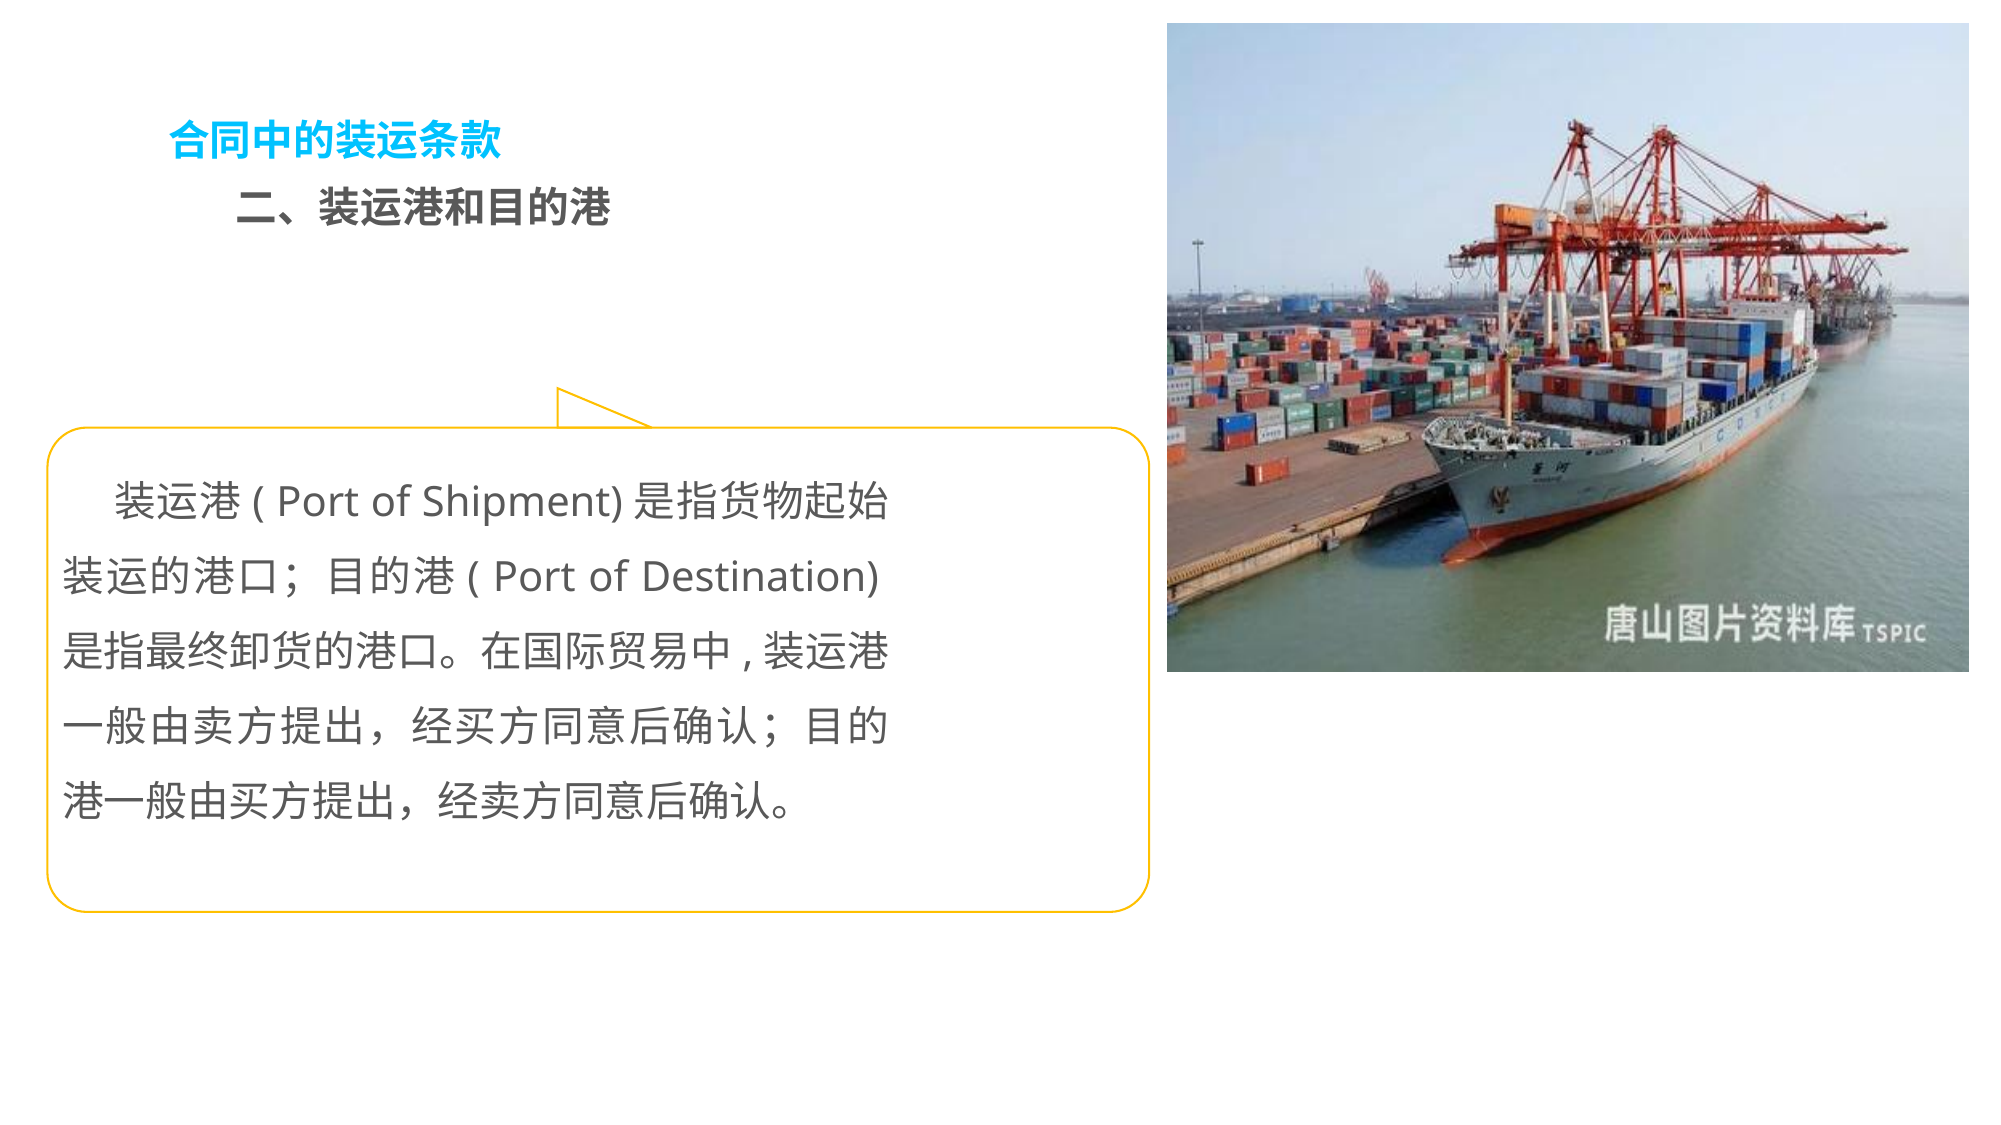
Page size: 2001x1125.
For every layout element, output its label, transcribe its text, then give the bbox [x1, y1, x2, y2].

picture [1167, 23, 1969, 672]
text_box 二、装运港和目的港 [220, 173, 1104, 239]
text_box 合同中的装运条款 [153, 106, 860, 172]
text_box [47, 388, 1150, 912]
